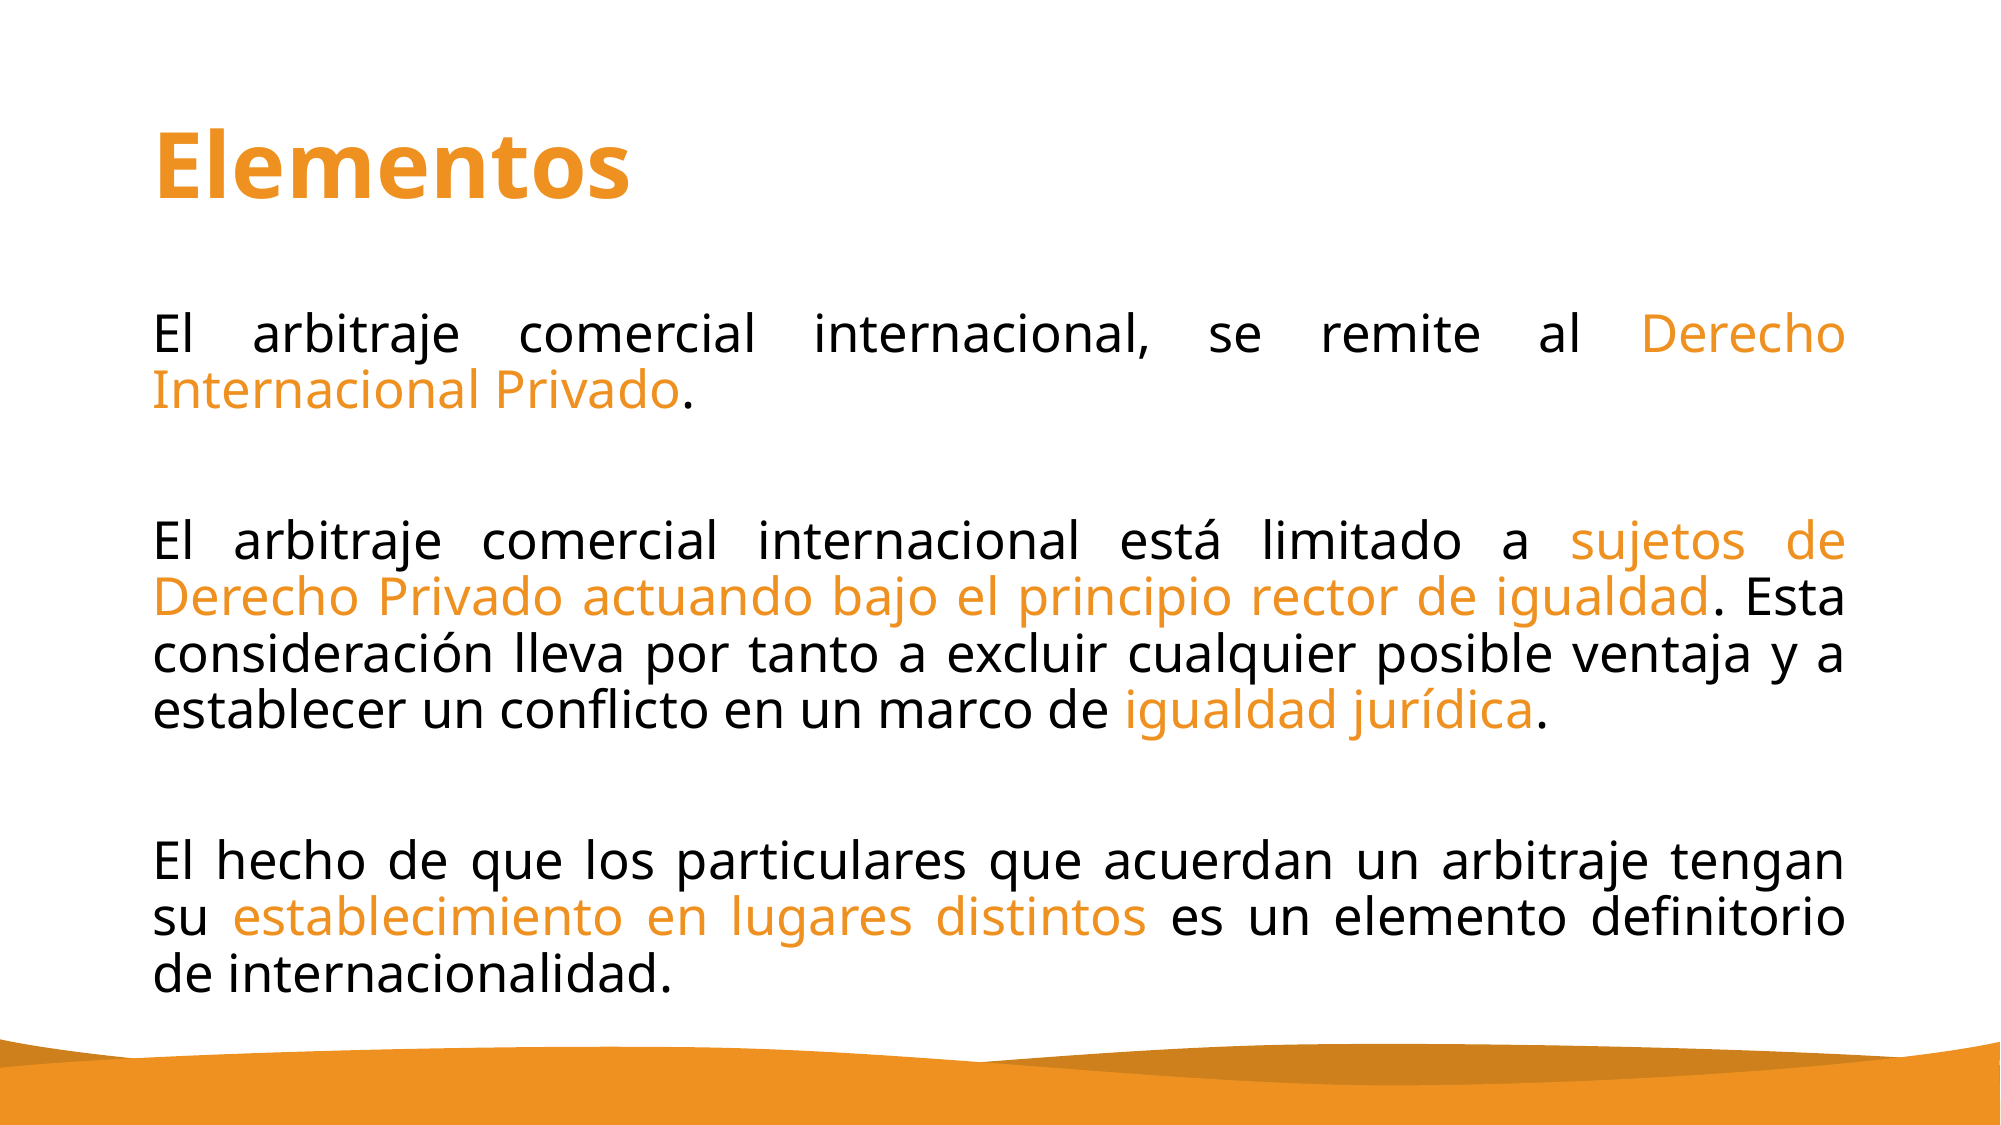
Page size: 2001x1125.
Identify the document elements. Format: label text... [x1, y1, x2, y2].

title Elementos [137, 59, 1863, 278]
list El arbitraje comercial internacional, se remite al Derecho Internacional Privado. El arbitraje comercial internacional está limitado a sujetos de Derecho Privado actuando bajo el principio rector de igualdad. Esta consideración lleva por tanto a excluir cualquier posible ventaja y a establecer un conflicto en un marco de igualdad jurídica. El hecho de que los particulares que acuerdan un arbitraje tengan su establecimiento en lugares distintos es un elemento definitorio de internacionalidad. [137, 299, 1863, 1014]
